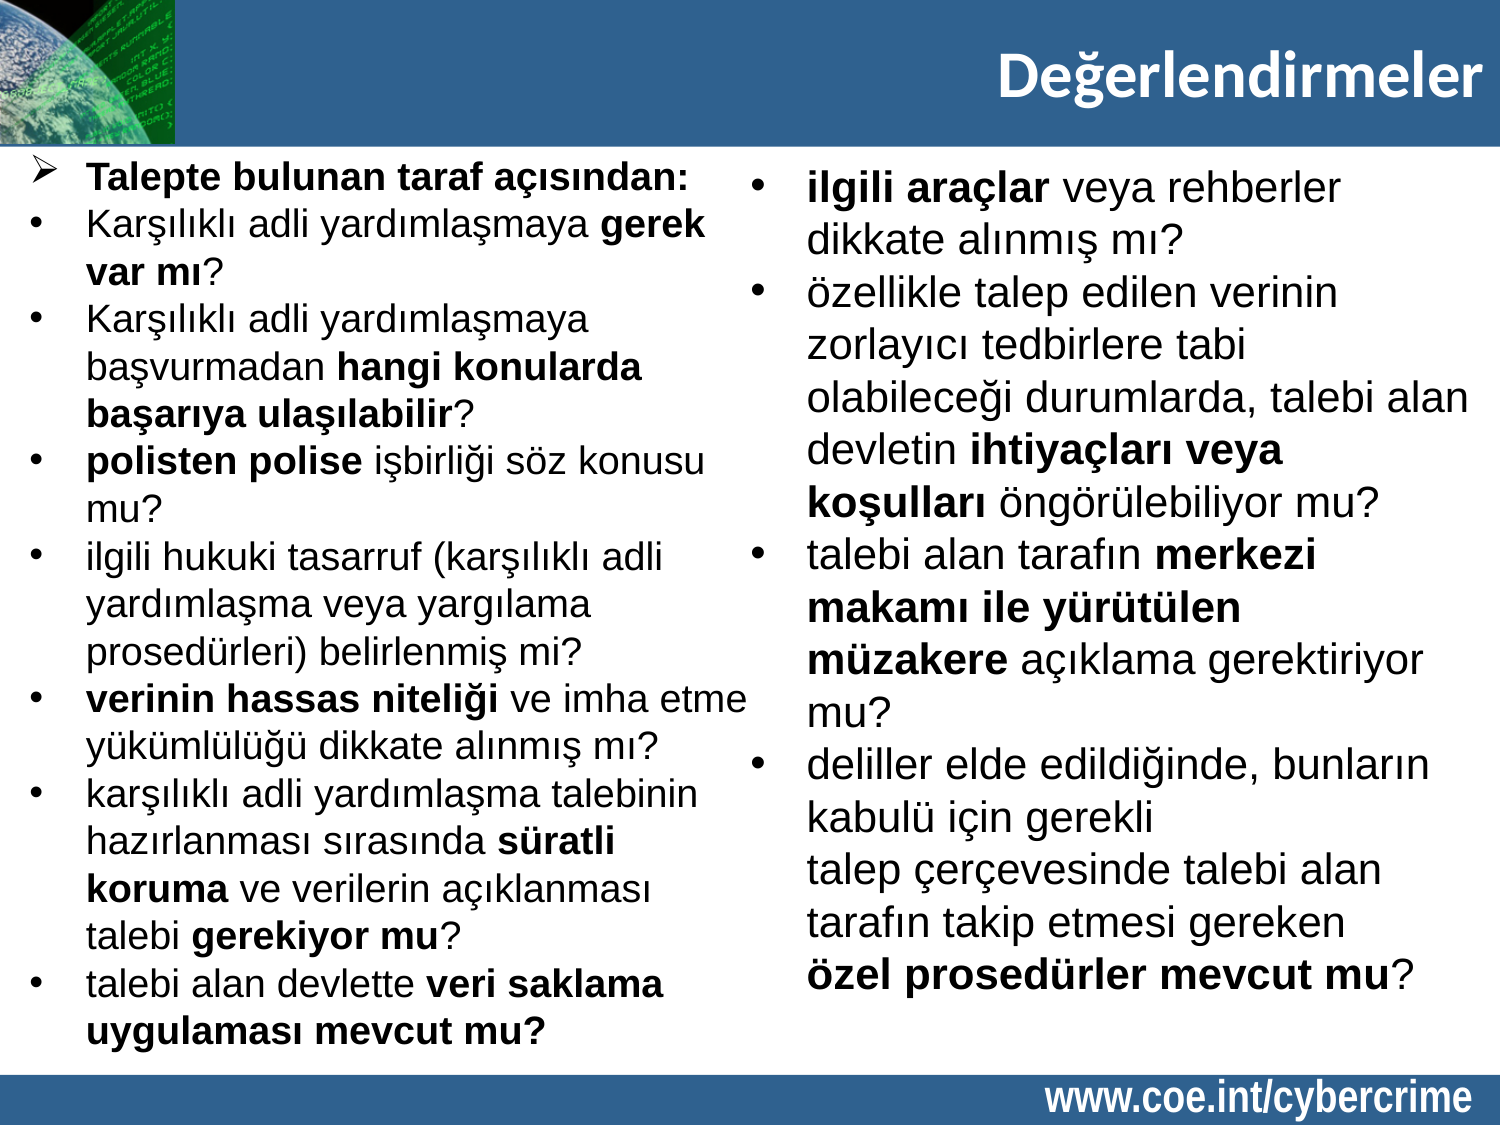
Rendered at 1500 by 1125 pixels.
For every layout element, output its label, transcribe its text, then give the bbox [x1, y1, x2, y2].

picture [0, 0, 175, 144]
text_box ilgili araçlar veya rehberler dikkate alınmış mı? özellikle talep edilen verinin zorlayıcı tedbirlere tabi olabileceği durumlarda, talebi alan devletin ihtiyaçları veya koşulları öngörülebiliyor mu? talebi alan tarafın merkezi makamı ile yürütülen müzakere açıklama gerektiriyor mu? deliller elde edildiğinde, bunların kabulü için gerekli talep çerçevesinde talebi alan tarafın takip etmesi gereken özel prosedürler mevcut mu? [735, 150, 1486, 1006]
text_box Talepte bulunan taraf açısından: Karşılıklı adli yardımlaşmaya gerek var mı? Karşılıklı adli yardımlaşmaya başvurmadan hangi konularda başarıya ulaşılabilir? polisten polise işbirliği söz konusu mu? ilgili hukuki tasarruf (karşılıklı adli yardımlaşma veya yargılama prosedürleri) belirlenmiş mi? verinin hassas niteliği ve imha etme yükümlülüğü dikkate alınmış mı? karşılıklı adli yardımlaşma talebinin hazırlanması sırasında süratli koruma ve verilerin açıklanması talebi gerekiyor mu? talebi alan devlette veri saklama uygulaması mevcut mu? [14, 143, 765, 1061]
text_box [0, 1073, 1030, 1125]
text_box www.coe.int/cybercrime [1030, 1059, 1500, 1125]
text_box Değerlendirmeler [179, 0, 1500, 149]
